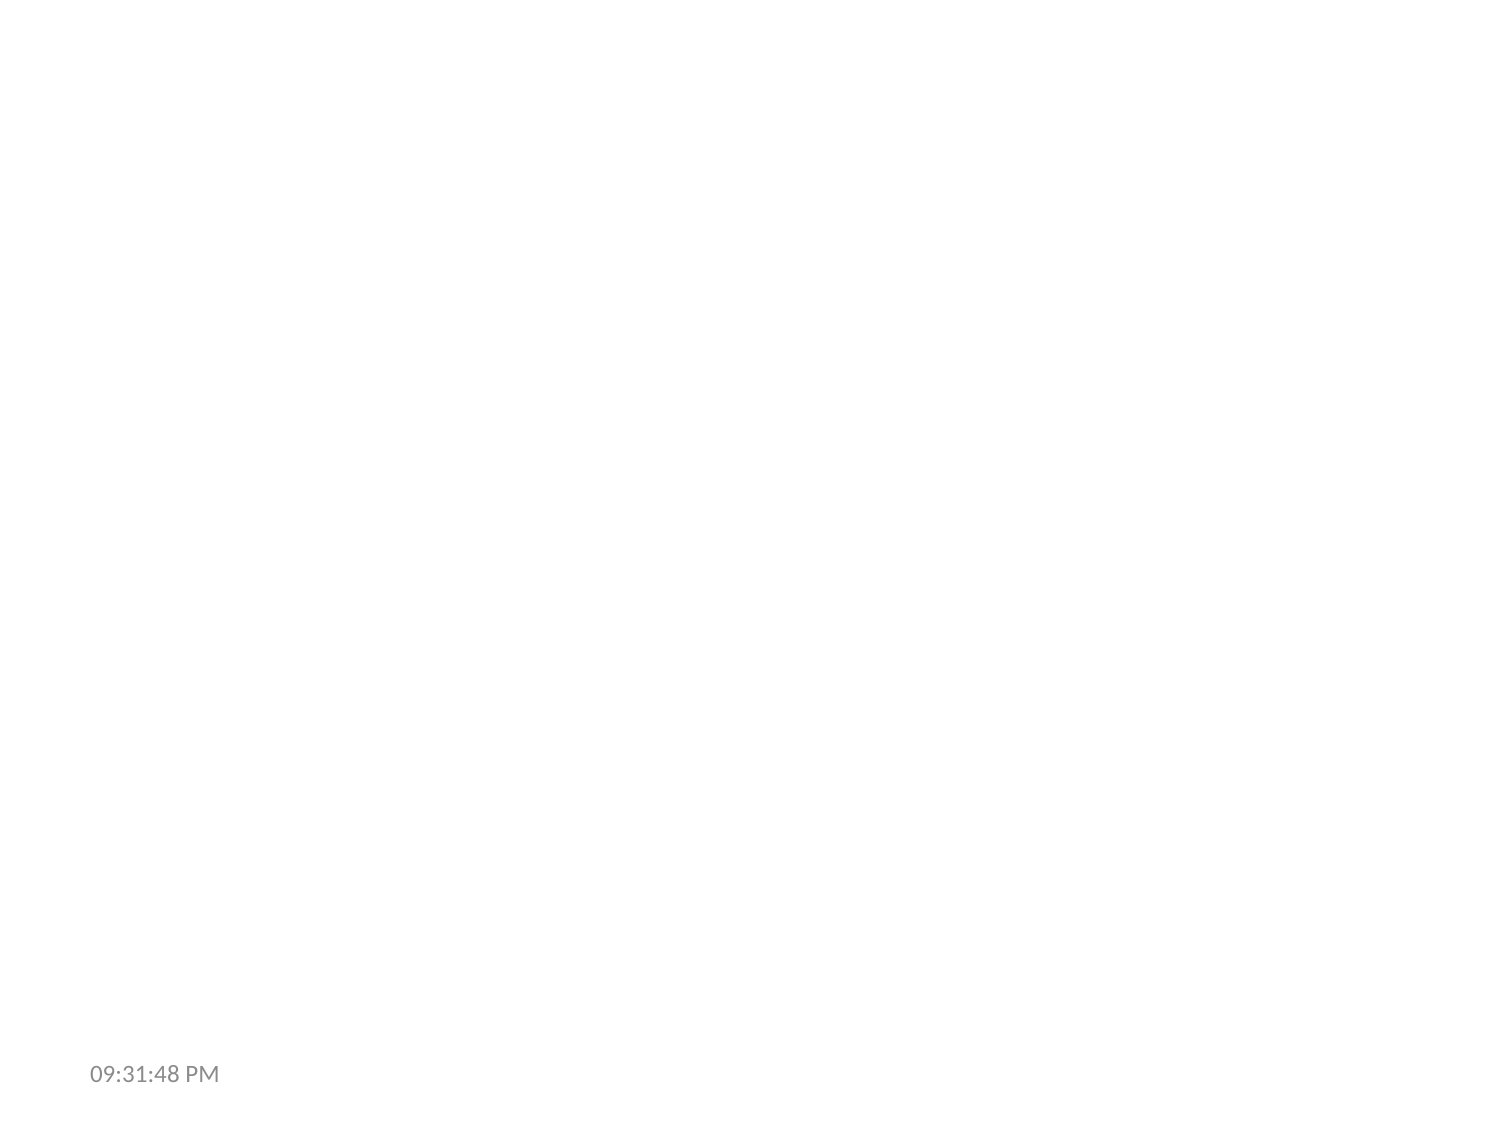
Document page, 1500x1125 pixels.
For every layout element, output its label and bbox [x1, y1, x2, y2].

slide_number [75, 1042, 425, 1103]
